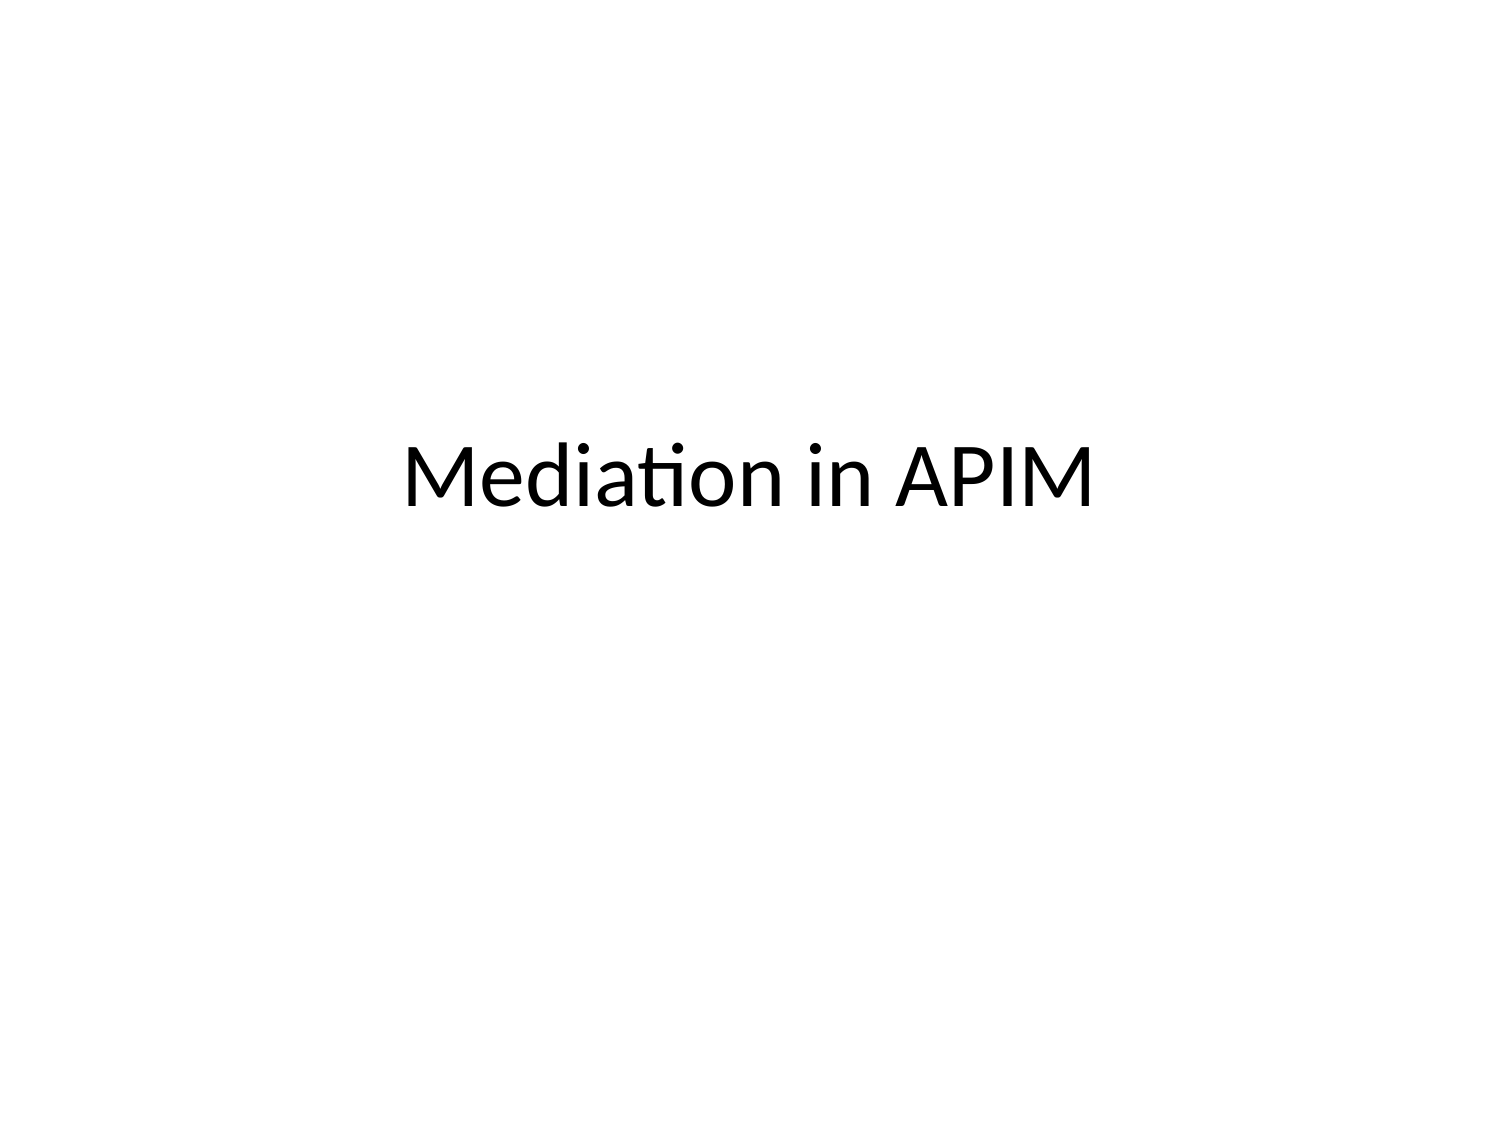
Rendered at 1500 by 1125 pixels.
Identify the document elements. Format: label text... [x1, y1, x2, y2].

title Mediation in APIM [112, 349, 1388, 591]
